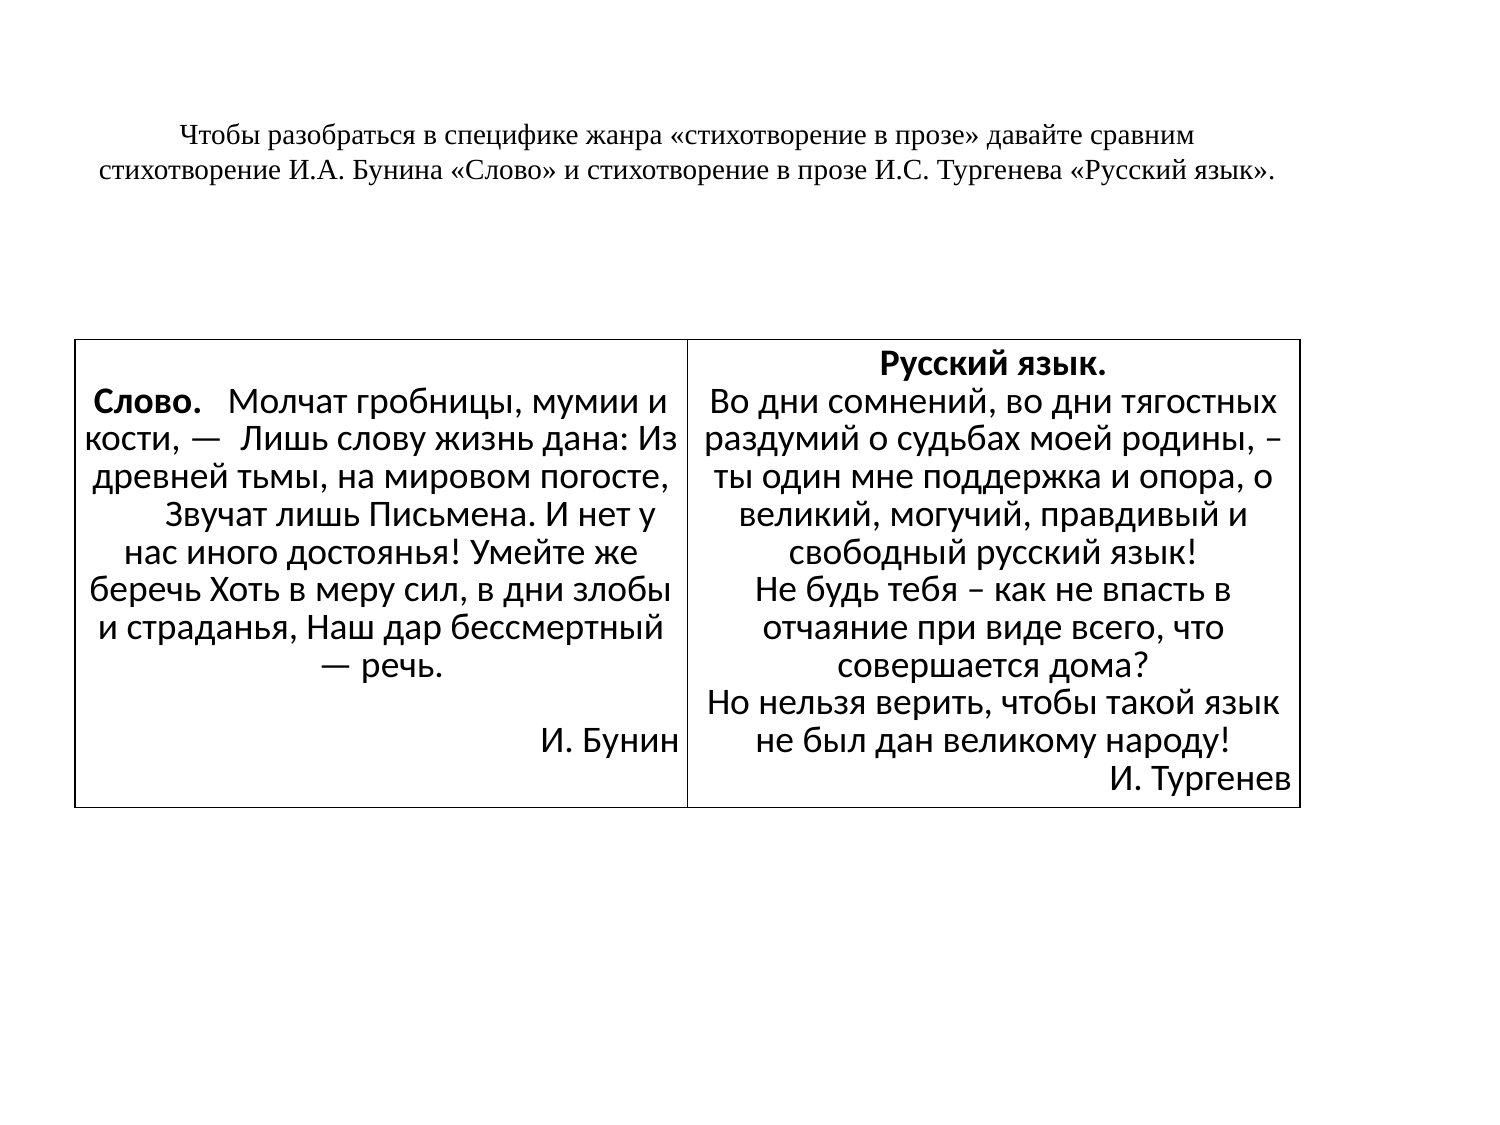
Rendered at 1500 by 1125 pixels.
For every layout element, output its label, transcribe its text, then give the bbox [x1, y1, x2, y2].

table_header Русский язык. Во дни сомнений, во дни тягостных раздумий о судьбах моей родины, – ты один мне поддержка и опора, о великий, могучий, правдивый и свободный русский язык! Не будь тебя – как не впасть в отчаяние при виде всего, что совершается дома? Но нельзя верить, чтобы такой язык не был дан великому народу! И. Тургенев [688, 340, 1299, 807]
table_header Слово. Молчат гробницы, мумии и кости, — Лишь слову жизнь дана: Из древней тьмы, на мировом погосте, Звучат лишь Письмена. И нет у нас иного достоянья! Умейте же беречь Хоть в меру сил, в дни злобы и страданья, Наш дар бессмертный — речь. И. Бунин [76, 340, 687, 807]
title Чтобы разобраться в специфике жанра «стихотворение в прозе» давайте сравним стихотворение И.А. Бунина «Слово» и стихотворение в прозе И.С. Тургенева «Русский язык». [75, 45, 1300, 291]
